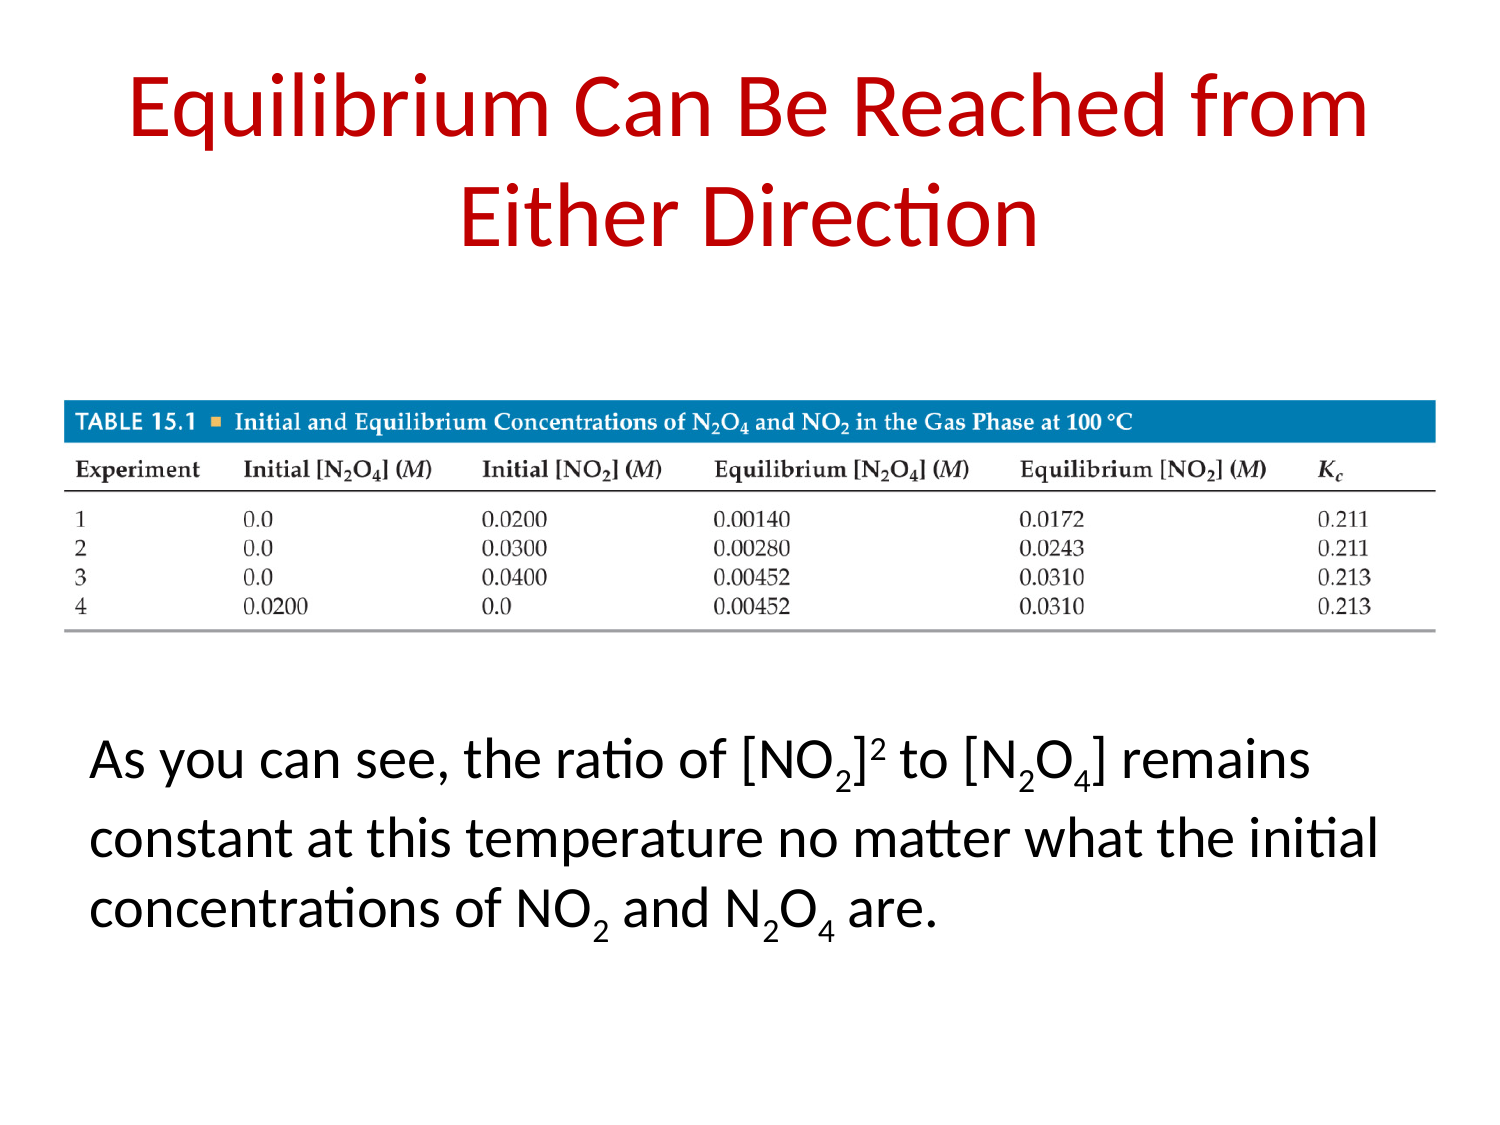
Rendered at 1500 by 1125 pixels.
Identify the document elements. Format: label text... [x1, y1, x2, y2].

text_box As you can see, the ratio of [NO2]2 to [N2O4] remains constant at this temperature no matter what the initial concentrations of NO2 and N2O4 are. [18, 712, 1482, 950]
text_box Equilibrium Can Be Reached from Either Direction [0, 37, 1500, 225]
picture [56, 392, 1444, 638]
